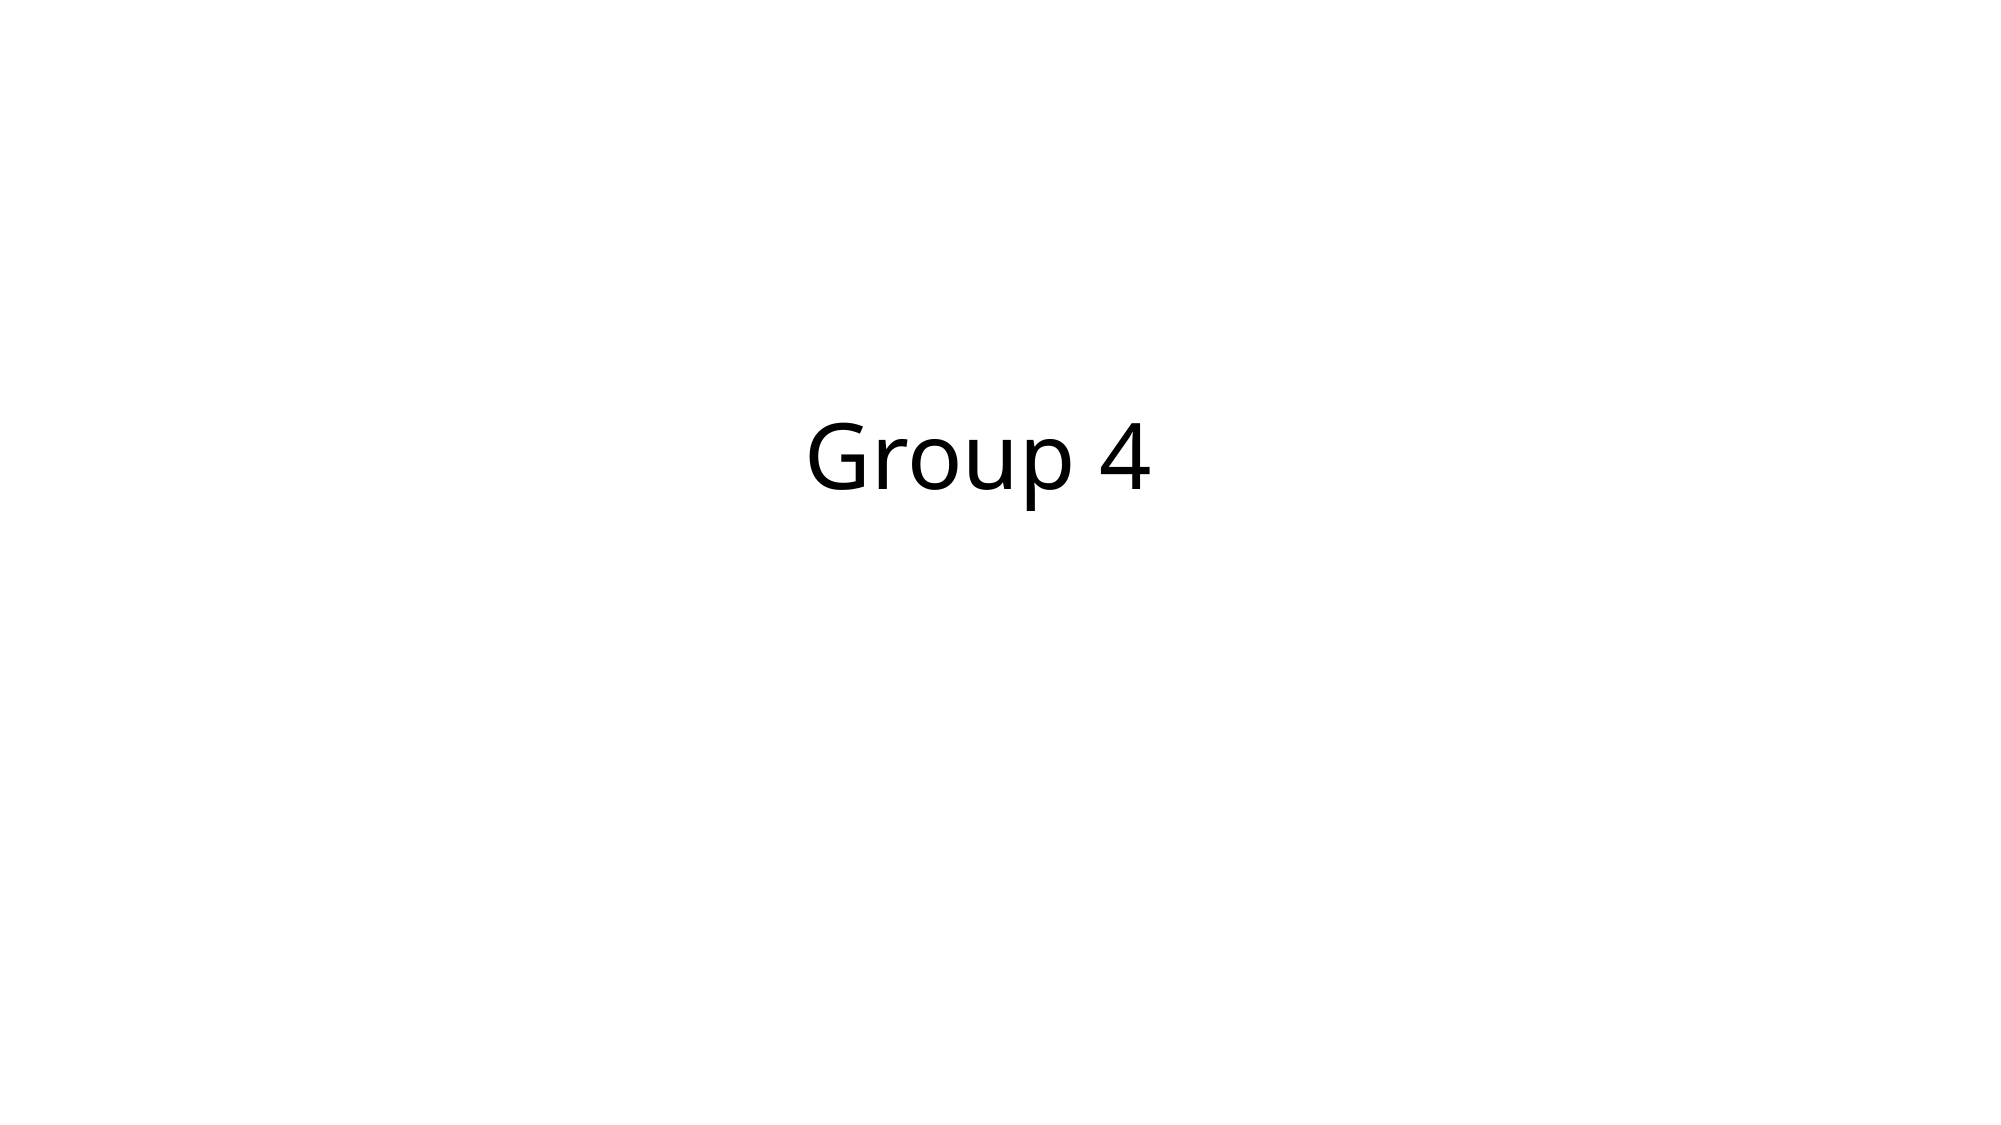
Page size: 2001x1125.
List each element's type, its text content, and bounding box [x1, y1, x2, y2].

title Group 4 [115, 351, 1841, 569]
